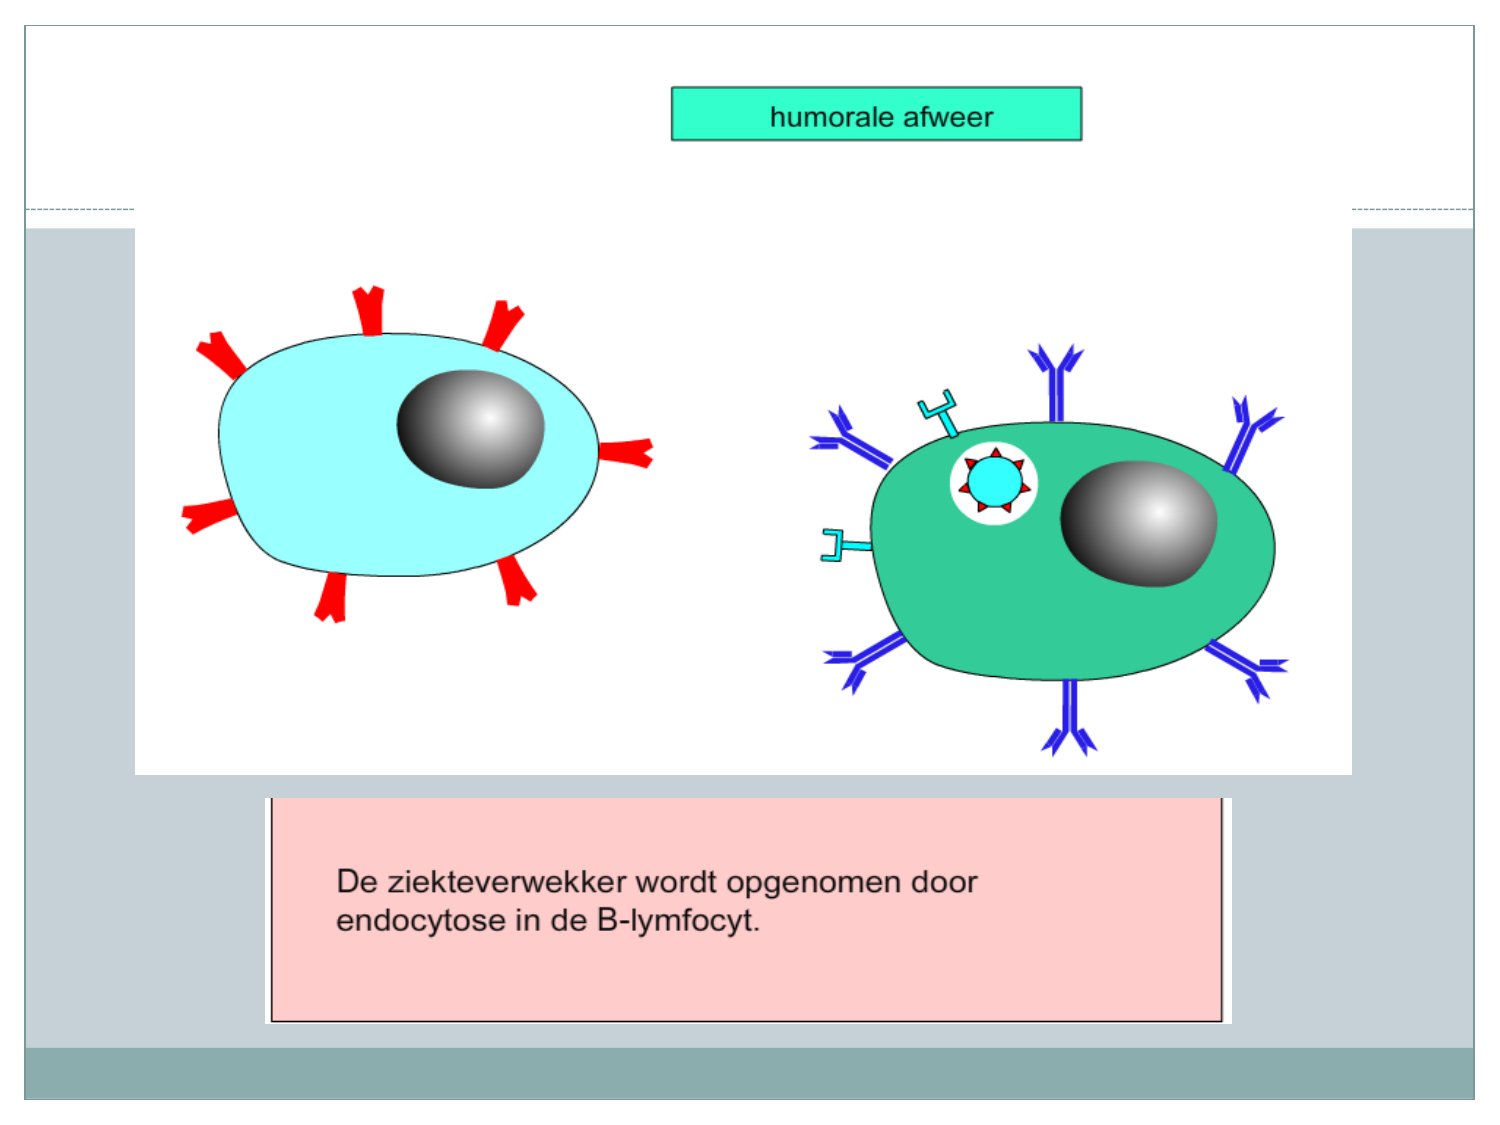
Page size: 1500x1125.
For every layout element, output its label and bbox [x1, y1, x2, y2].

list [135, 77, 1352, 776]
picture [265, 798, 1232, 1024]
